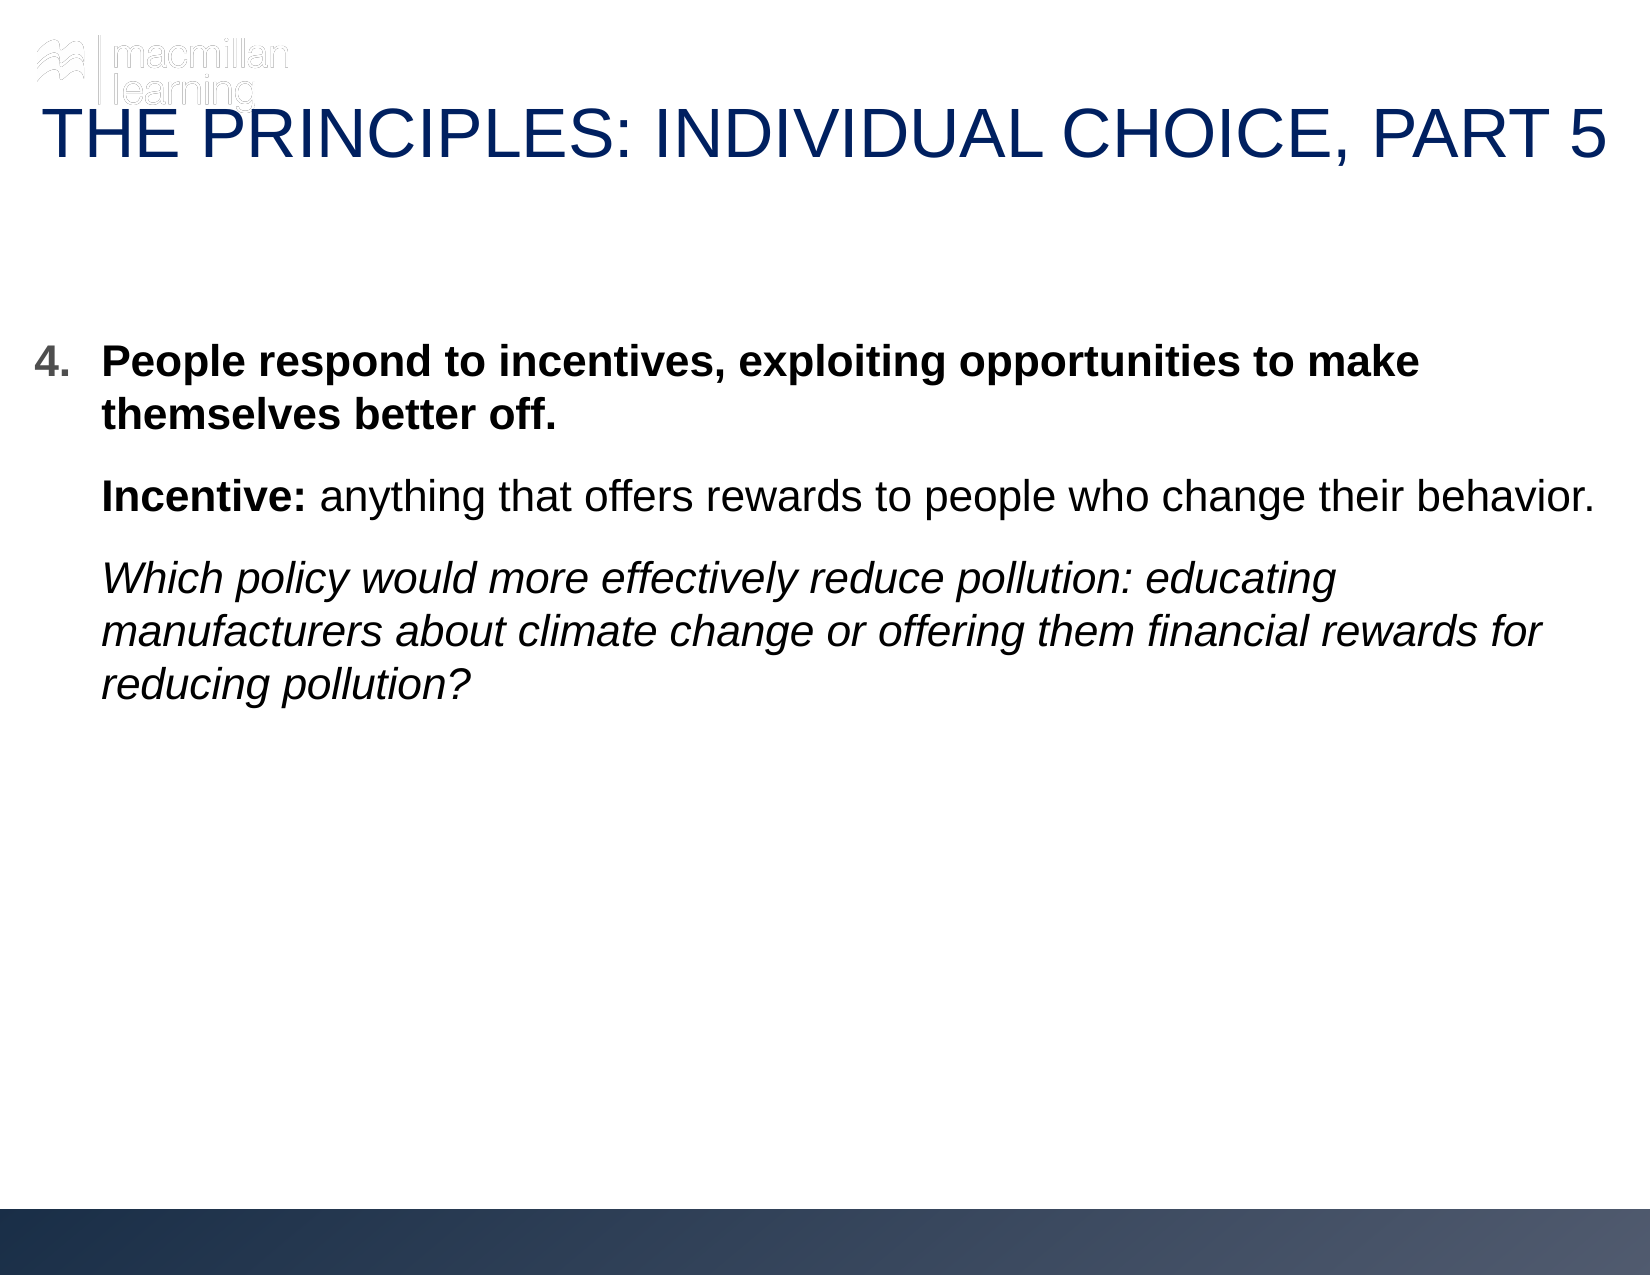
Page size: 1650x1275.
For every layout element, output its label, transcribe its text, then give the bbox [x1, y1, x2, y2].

picture [37, 35, 288, 62]
title THE PRINCIPLES: INDIVIDUAL CHOICE, PART 5 [0, 62, 1650, 197]
list People respond to incentives, exploiting opportunities to make themselves better off. Incentive: anything that offers rewards to people who change their behavior. Which policy would more effectively reduce pollution: educating manufacturers about climate change or offering them financial rewards for reducing pollution? [19, 317, 1628, 778]
